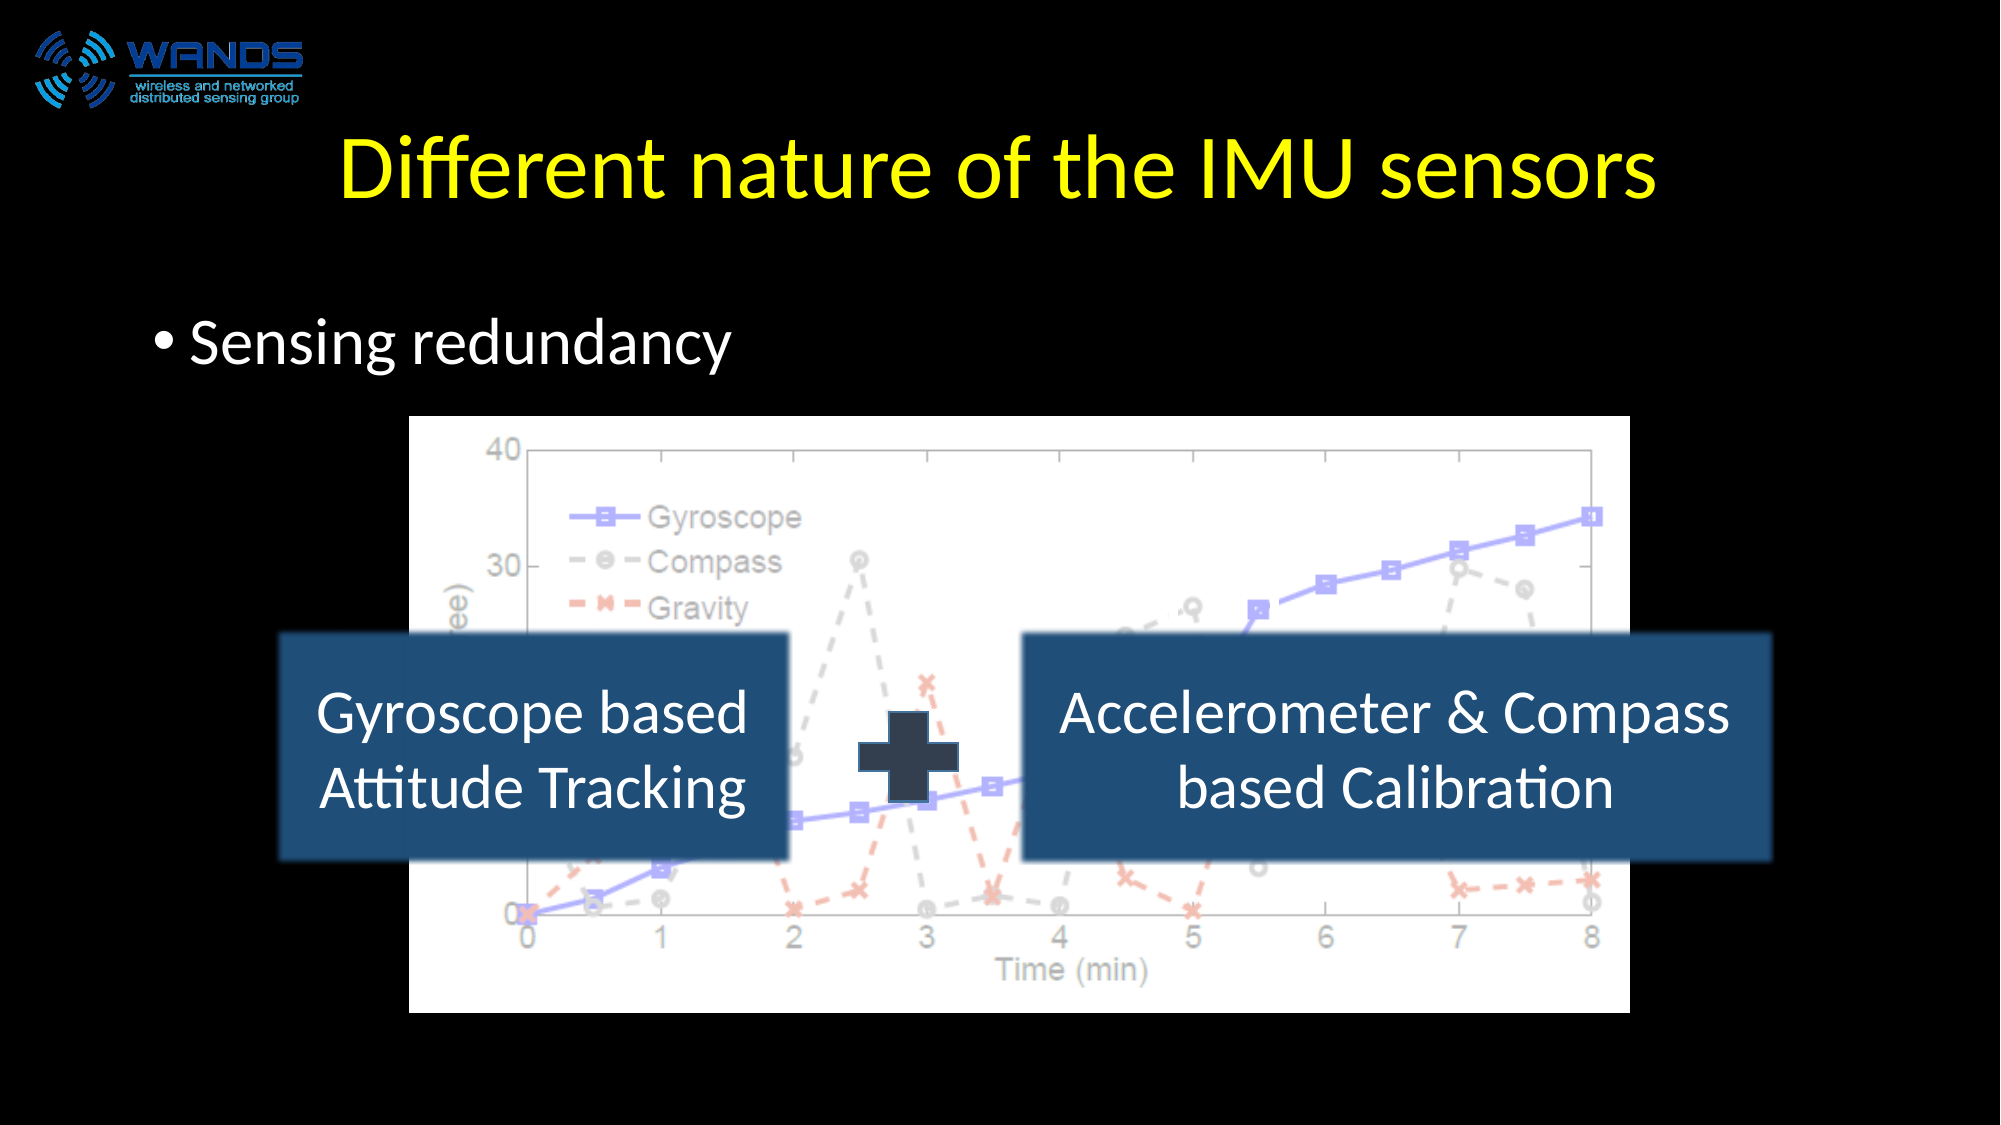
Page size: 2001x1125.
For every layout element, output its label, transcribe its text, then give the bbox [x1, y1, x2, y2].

text_box Accelerometer & Compass based Calibration [1630, 636, 1768, 858]
list Sensing redundancy [137, 299, 1863, 403]
picture [409, 417, 1630, 1013]
title Different nature of the IMU sensors [137, 59, 1863, 278]
text_box Gyroscope based Attitude Tracking [282, 631, 409, 862]
picture [35, 28, 303, 109]
